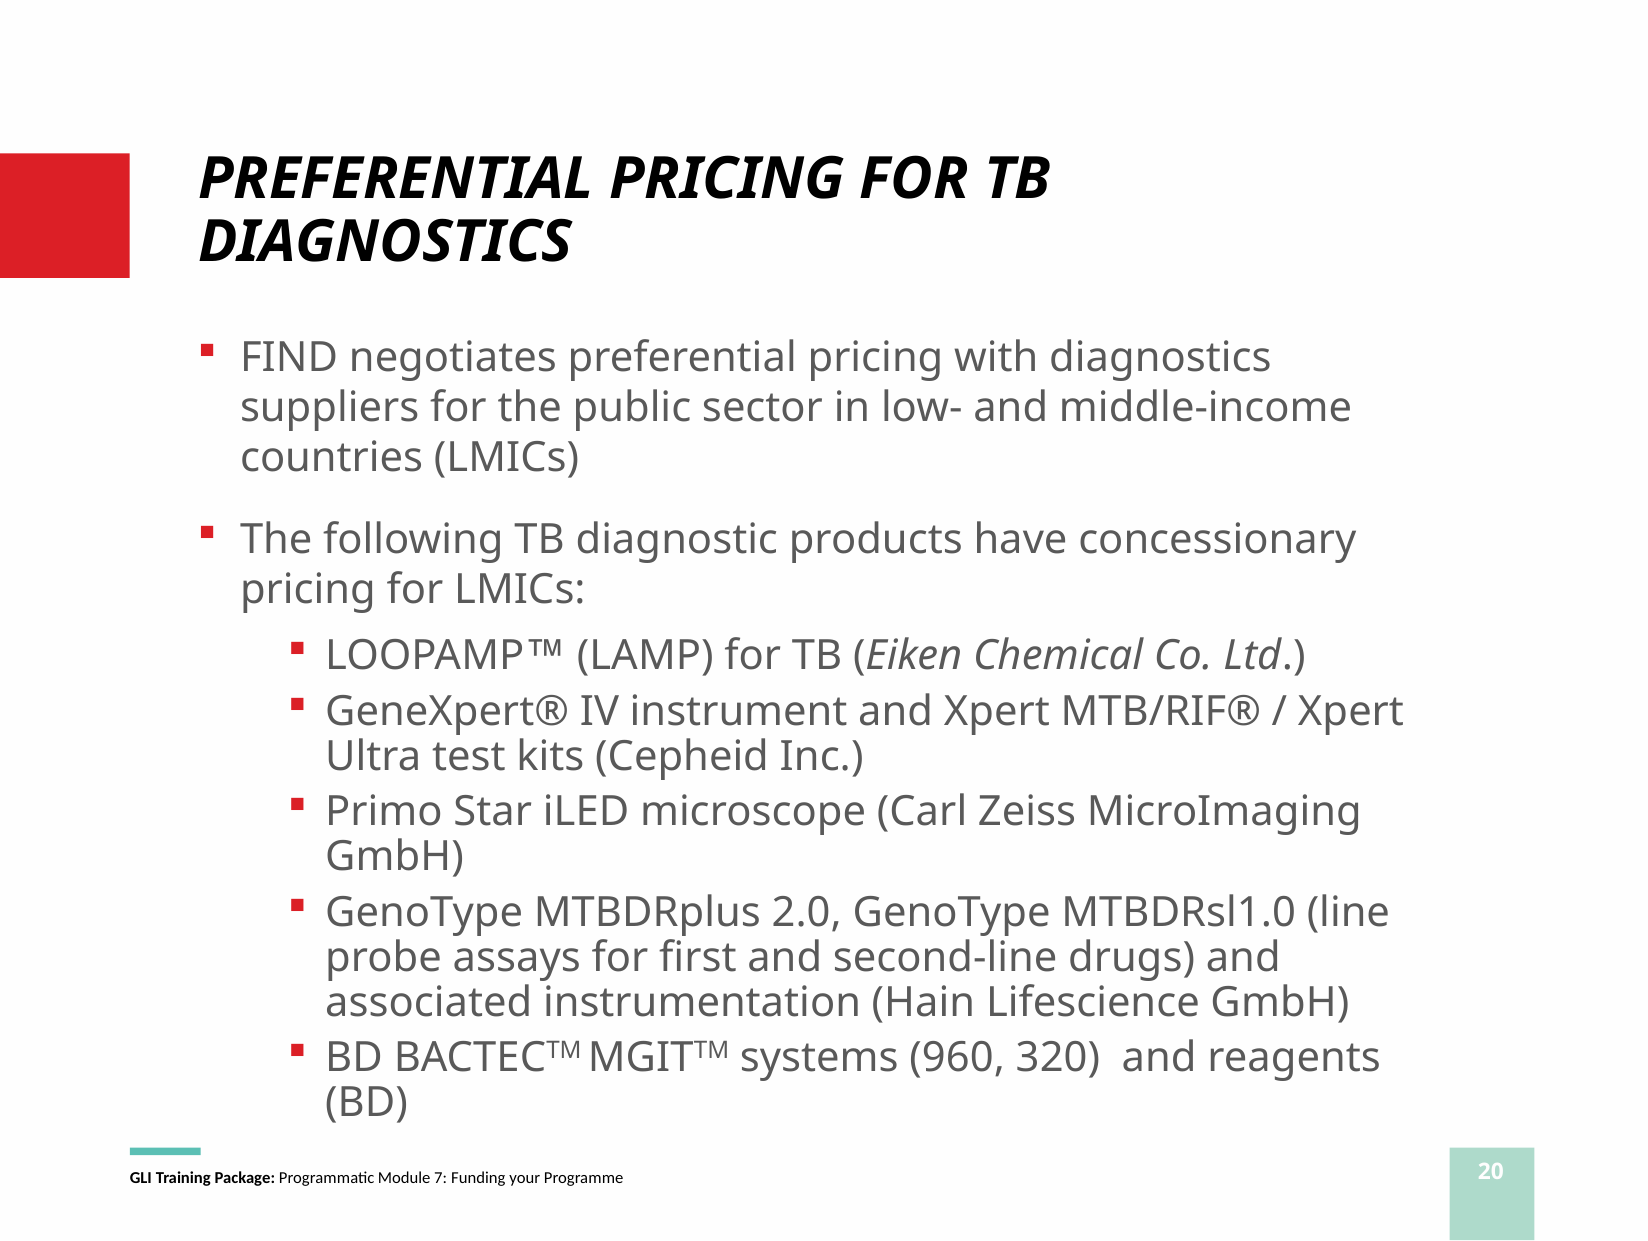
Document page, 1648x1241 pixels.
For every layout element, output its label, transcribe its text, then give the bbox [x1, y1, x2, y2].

title PREFERENTIAL PRICING FOR TB DIAGNOSTICS [198, 135, 1338, 288]
list FIND negotiates preferential pricing with diagnostics suppliers for the public sector in low- and middle-income countries (LMICs) The following TB diagnostic products have concessionary pricing for LMICs: LOOPAMP (LAMP) for TB (Eiken Chemical Co. Ltd.) GeneXpert® IV instrument and Xpert MTB/RIF® / Xpert Ultra test kits (Cepheid Inc.) Primo Star iLED microscope (Carl Zeiss MicroImaging GmbH) GenoType MTBDRplus 2.0, GenoType MTBDRsl1.0 (line probe assays for first and second-line drugs) and associated instrumentation (Hain Lifescience GmbH) BD BACTECTM MGITTM systems (960, 320) and reagents (BD) [197, 330, 1450, 1087]
